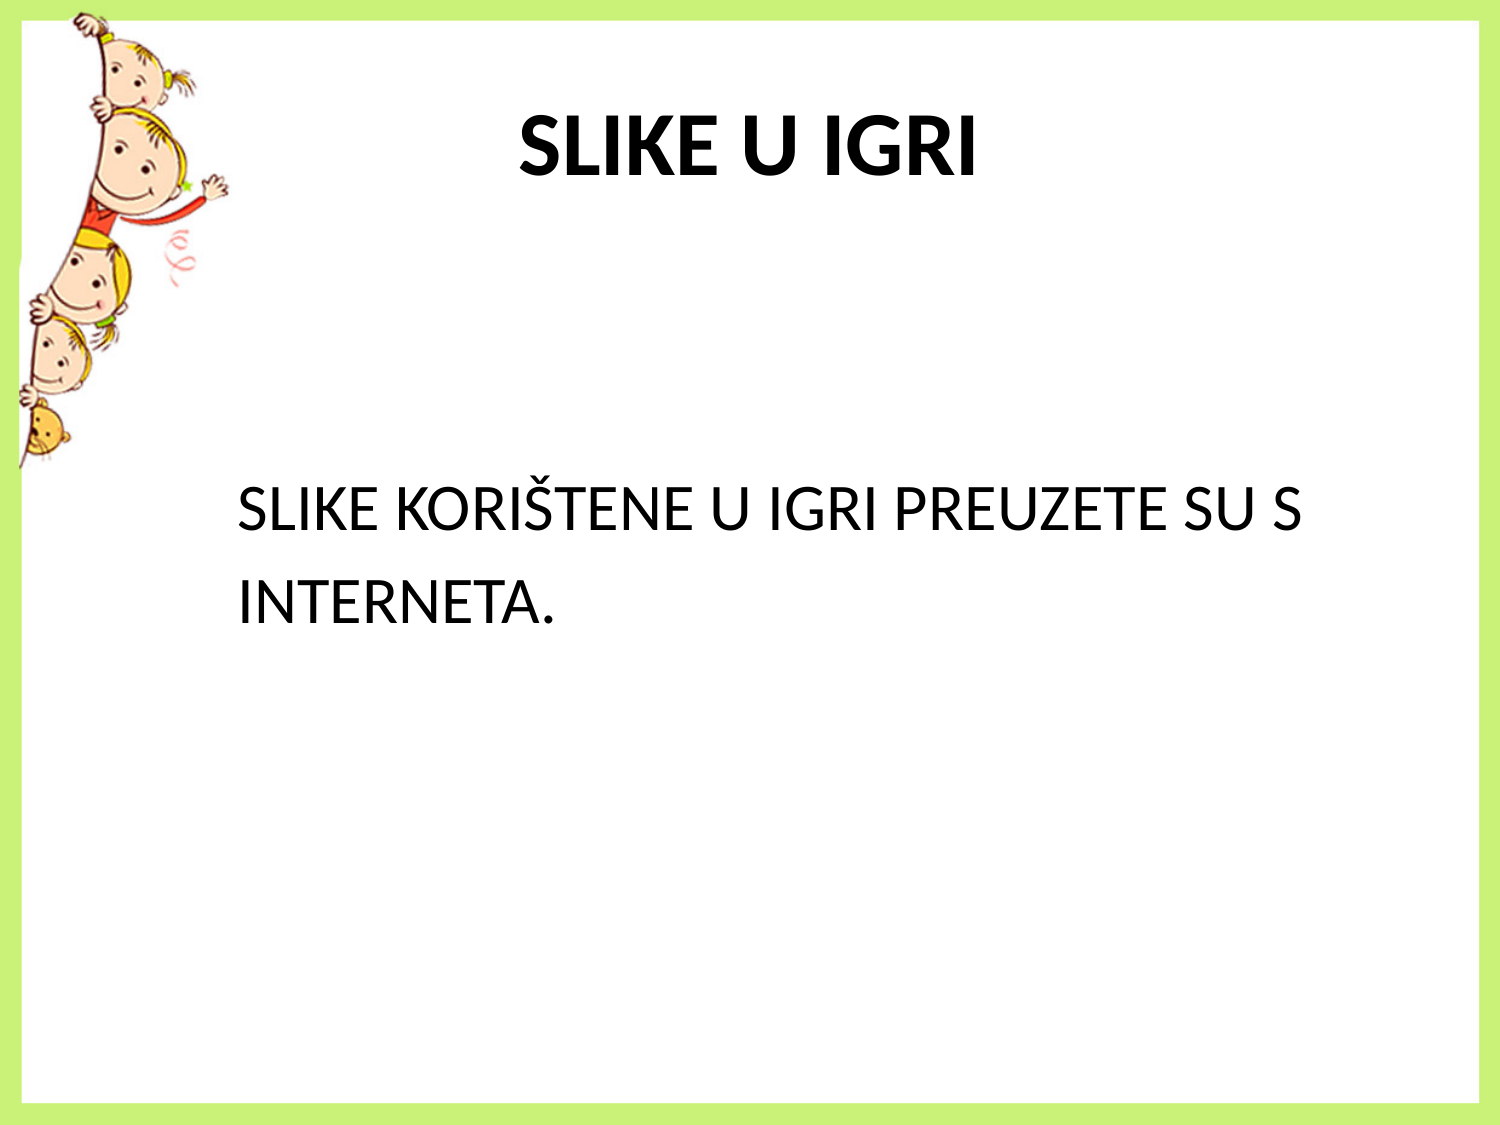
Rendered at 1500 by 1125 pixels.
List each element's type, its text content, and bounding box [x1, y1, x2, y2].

title SLIKE U IGRI [75, 45, 1425, 233]
picture [0, 0, 1500, 1125]
list SLIKE KORIŠTENE U IGRI PREUZETE SU S INTERNETA. [222, 269, 1500, 1012]
